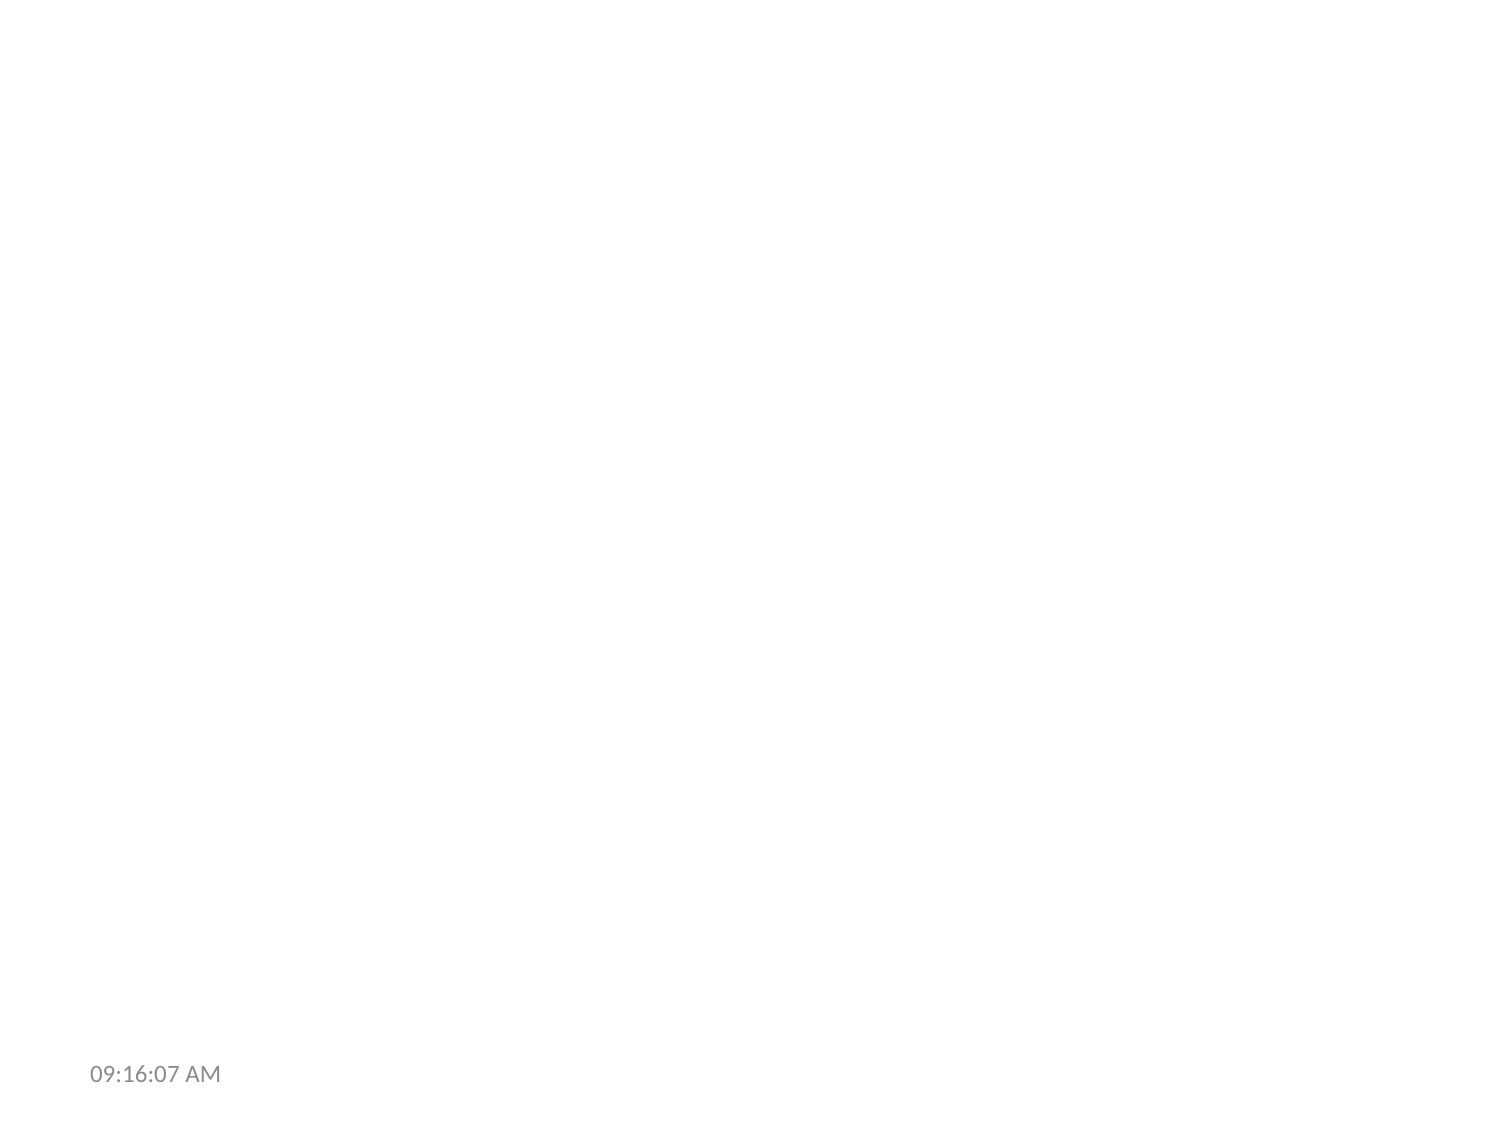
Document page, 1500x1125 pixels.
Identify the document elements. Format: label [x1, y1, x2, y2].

slide_number [75, 1042, 425, 1103]
